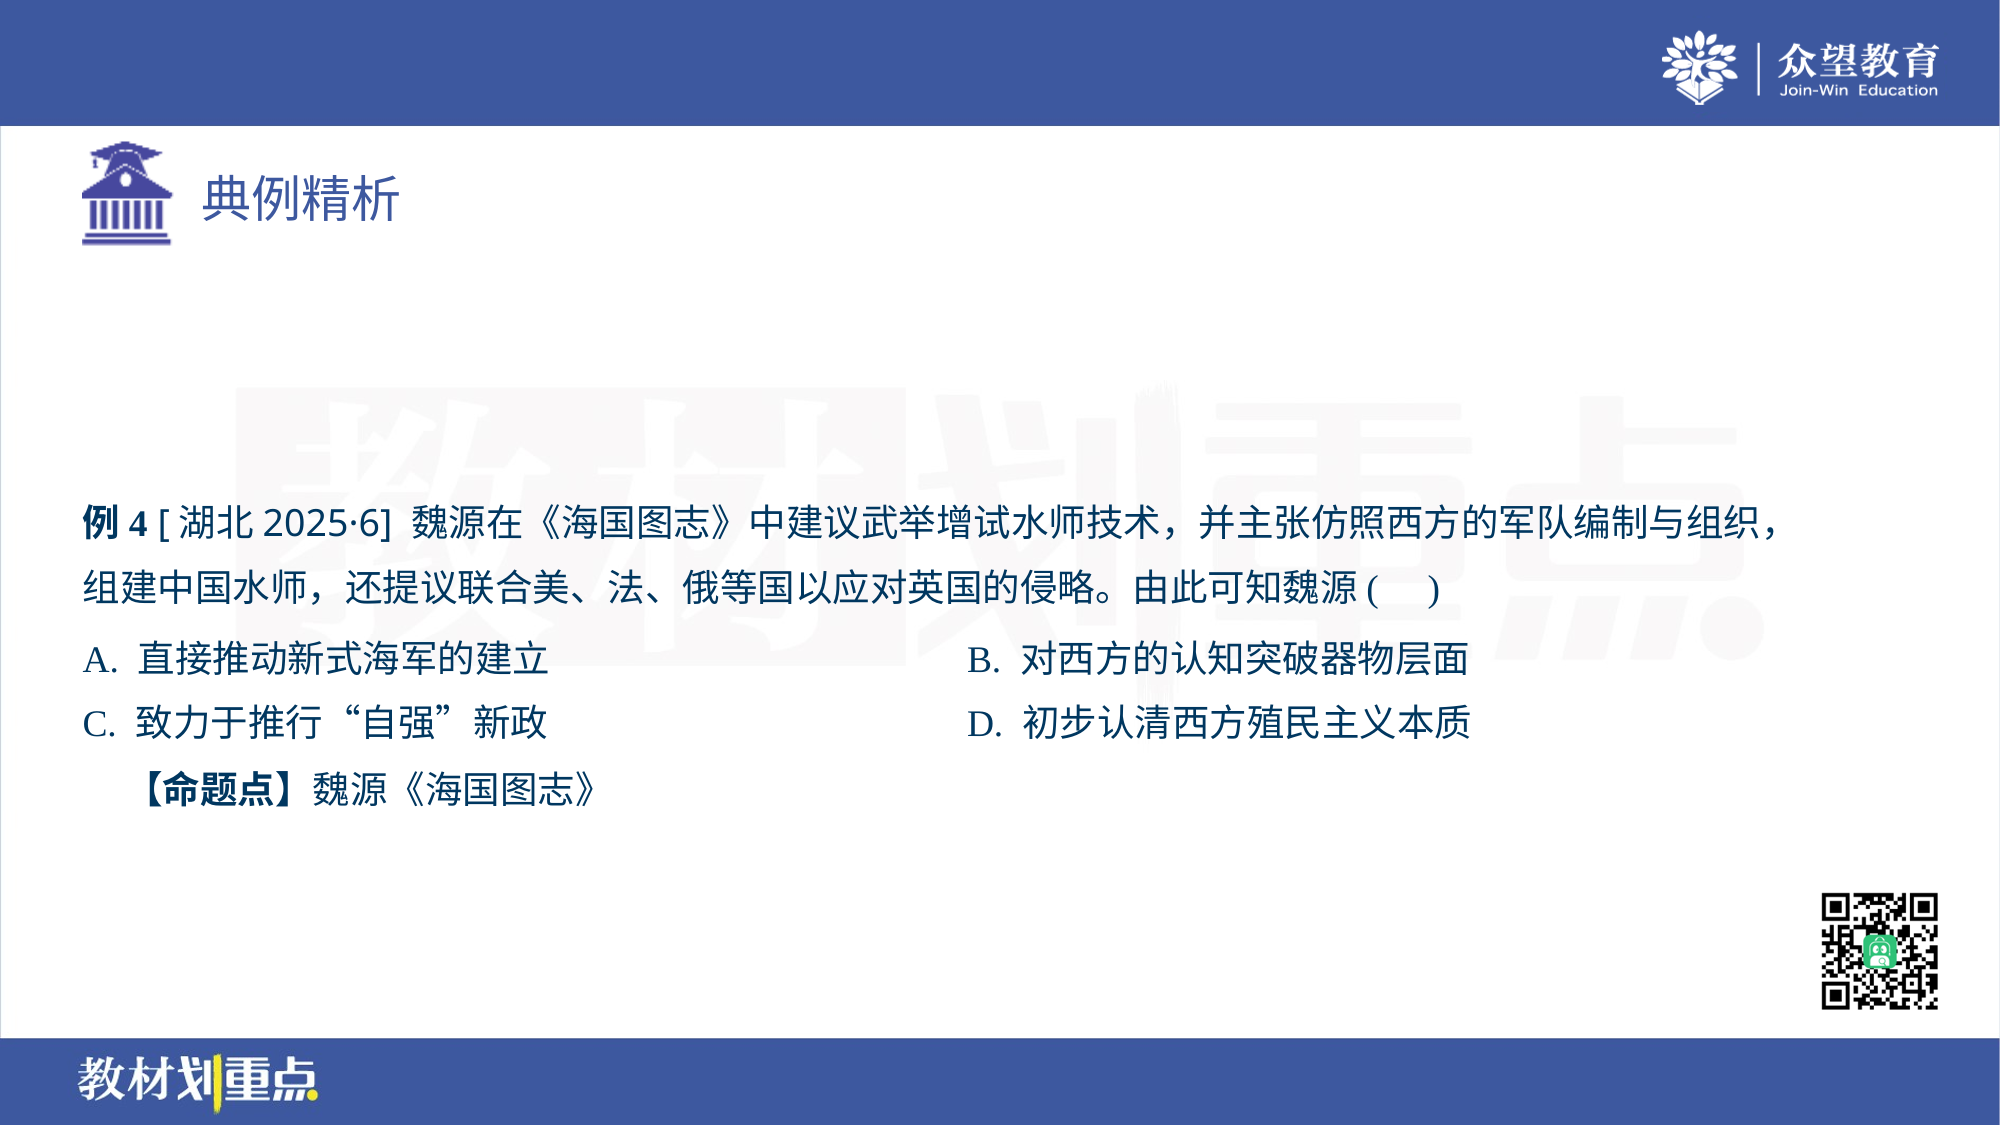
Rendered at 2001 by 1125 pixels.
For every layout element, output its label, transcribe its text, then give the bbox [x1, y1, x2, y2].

text_box A. 直接推动新式海军的建立 B. 对西方的认知突破器物层面 C. 致力于推行“自强”新政 D. 初步认清西方殖民主义本质 [82, 610, 1817, 738]
text_box 例4 [湖北2025·6] 魏源在《海国图志》中建议武举增试水师技术，并主张仿照西方的军队编制与组织， 组建中国水师，还提议联合美、法、俄等国以应对英国的侵略。由此可知魏源( ) [82, 475, 1817, 602]
text_box 【命题点】魏源《海国图志》 [82, 744, 1817, 804]
picture [0, 0, 2000, 1125]
